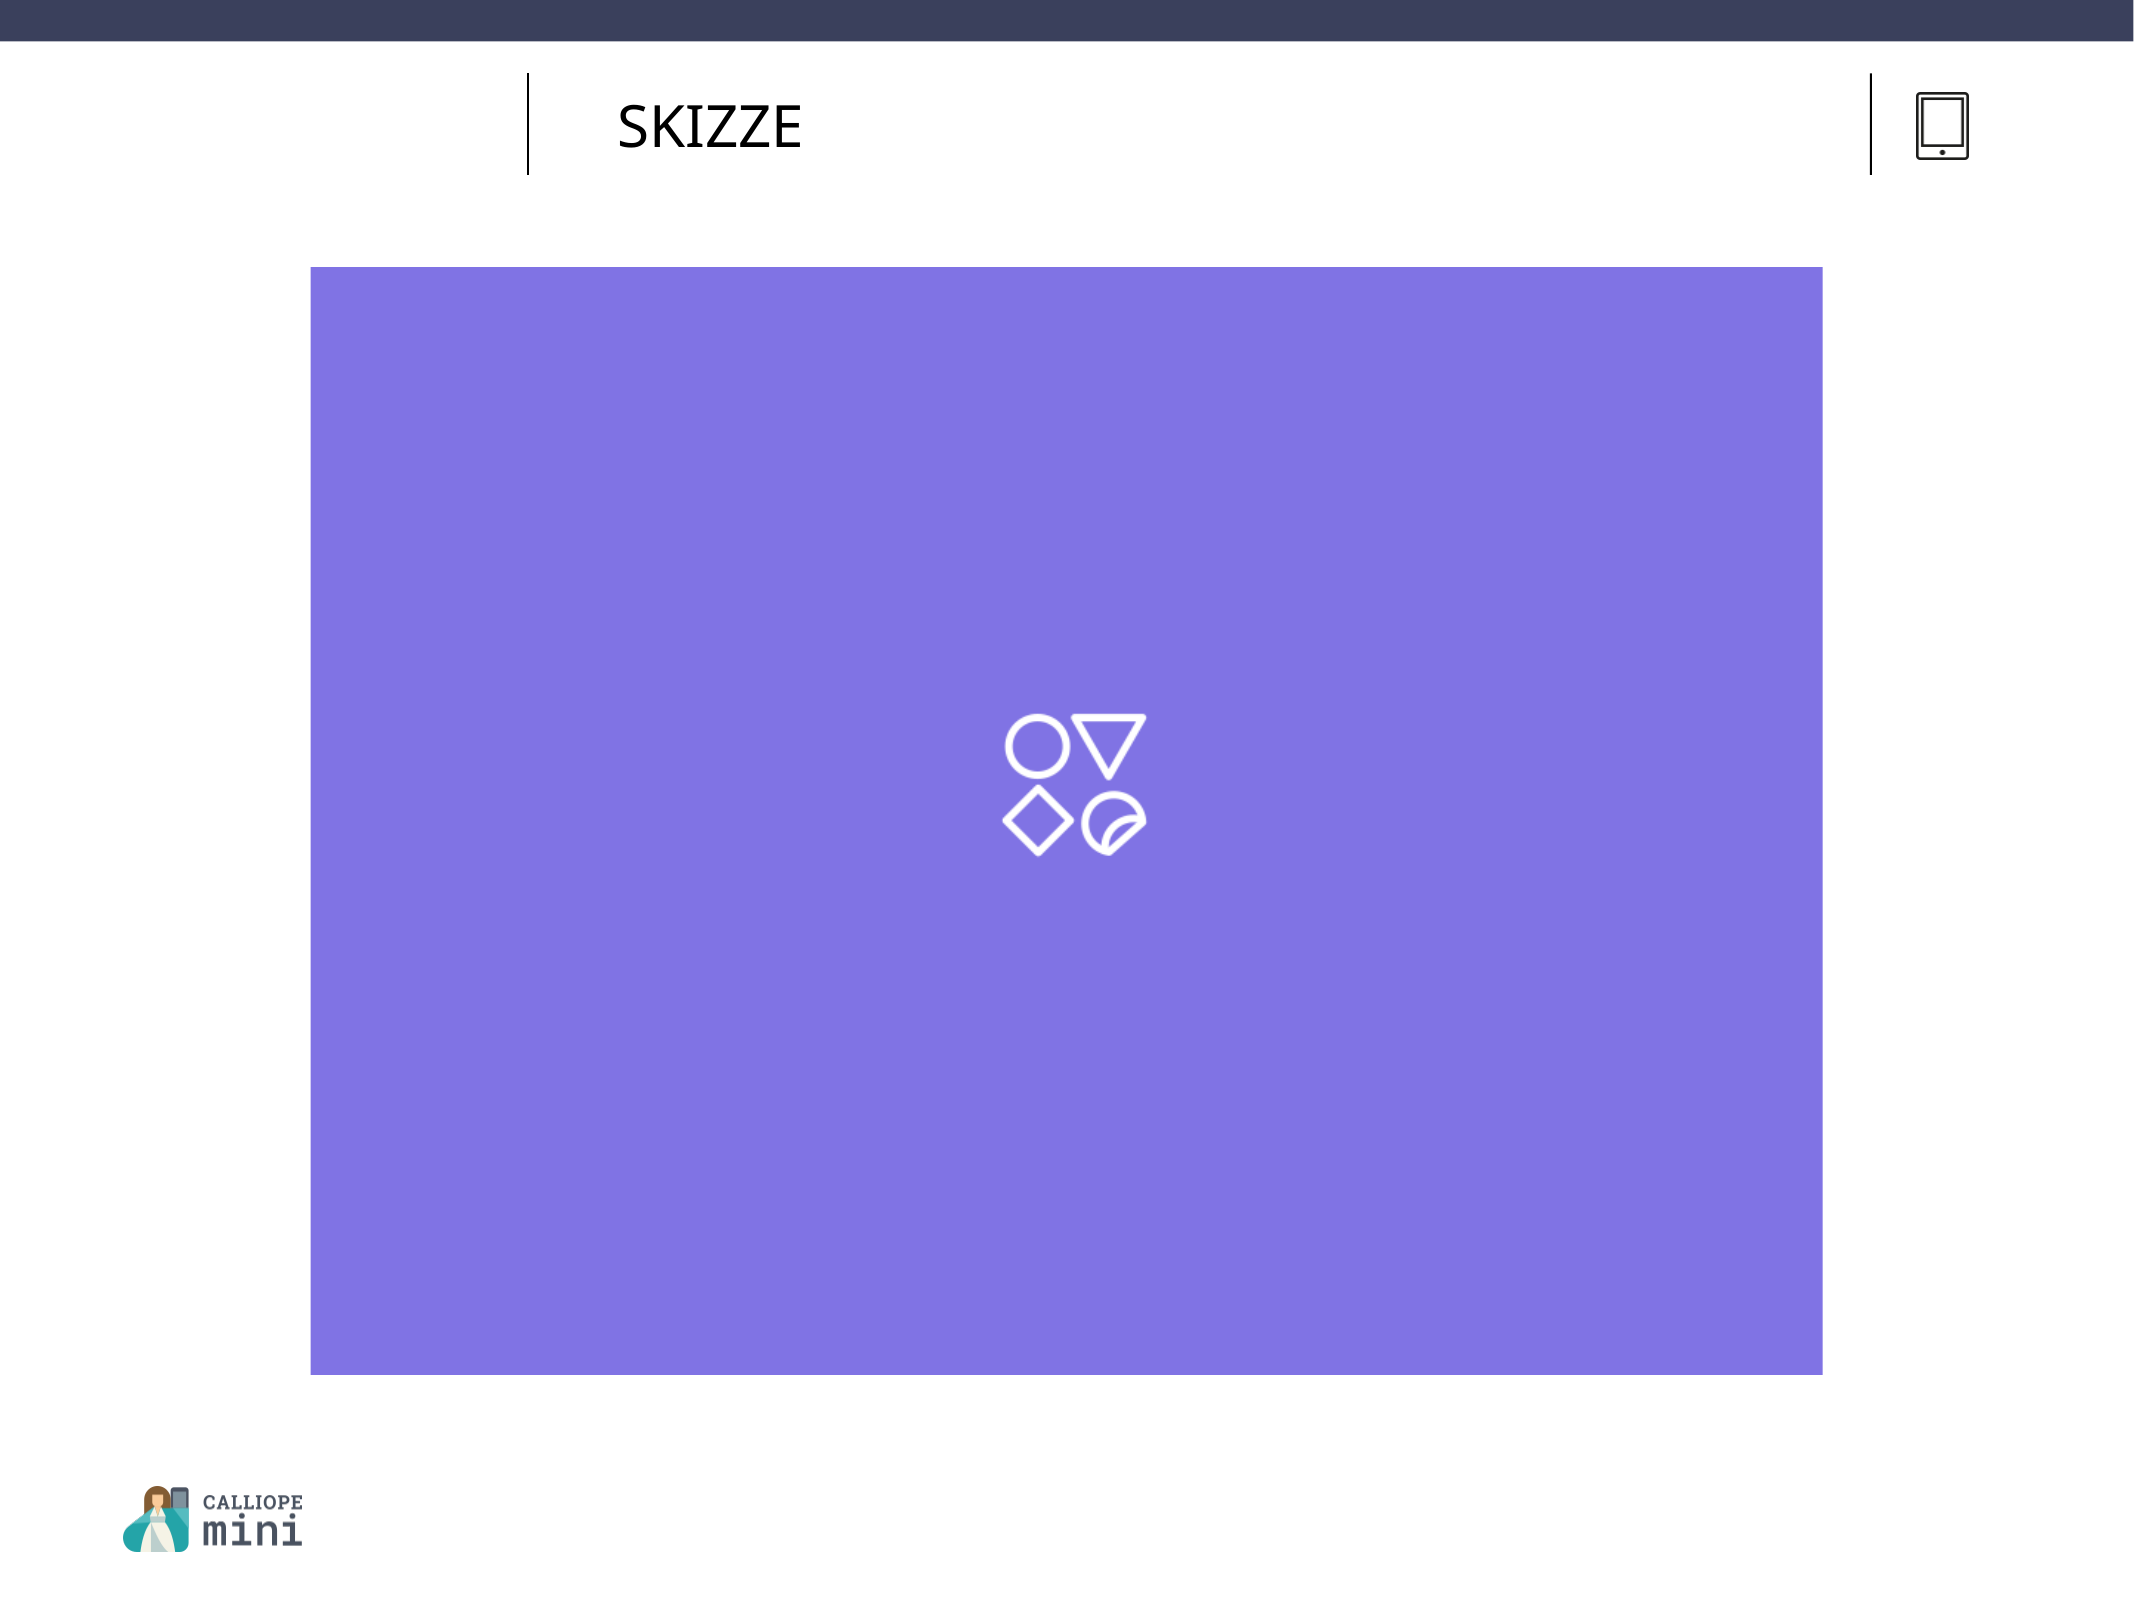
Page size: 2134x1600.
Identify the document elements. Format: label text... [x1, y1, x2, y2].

list Skizze [609, 80, 1775, 168]
picture [1916, 92, 1969, 160]
picture [310, 266, 1823, 1375]
picture [123, 1486, 302, 1552]
